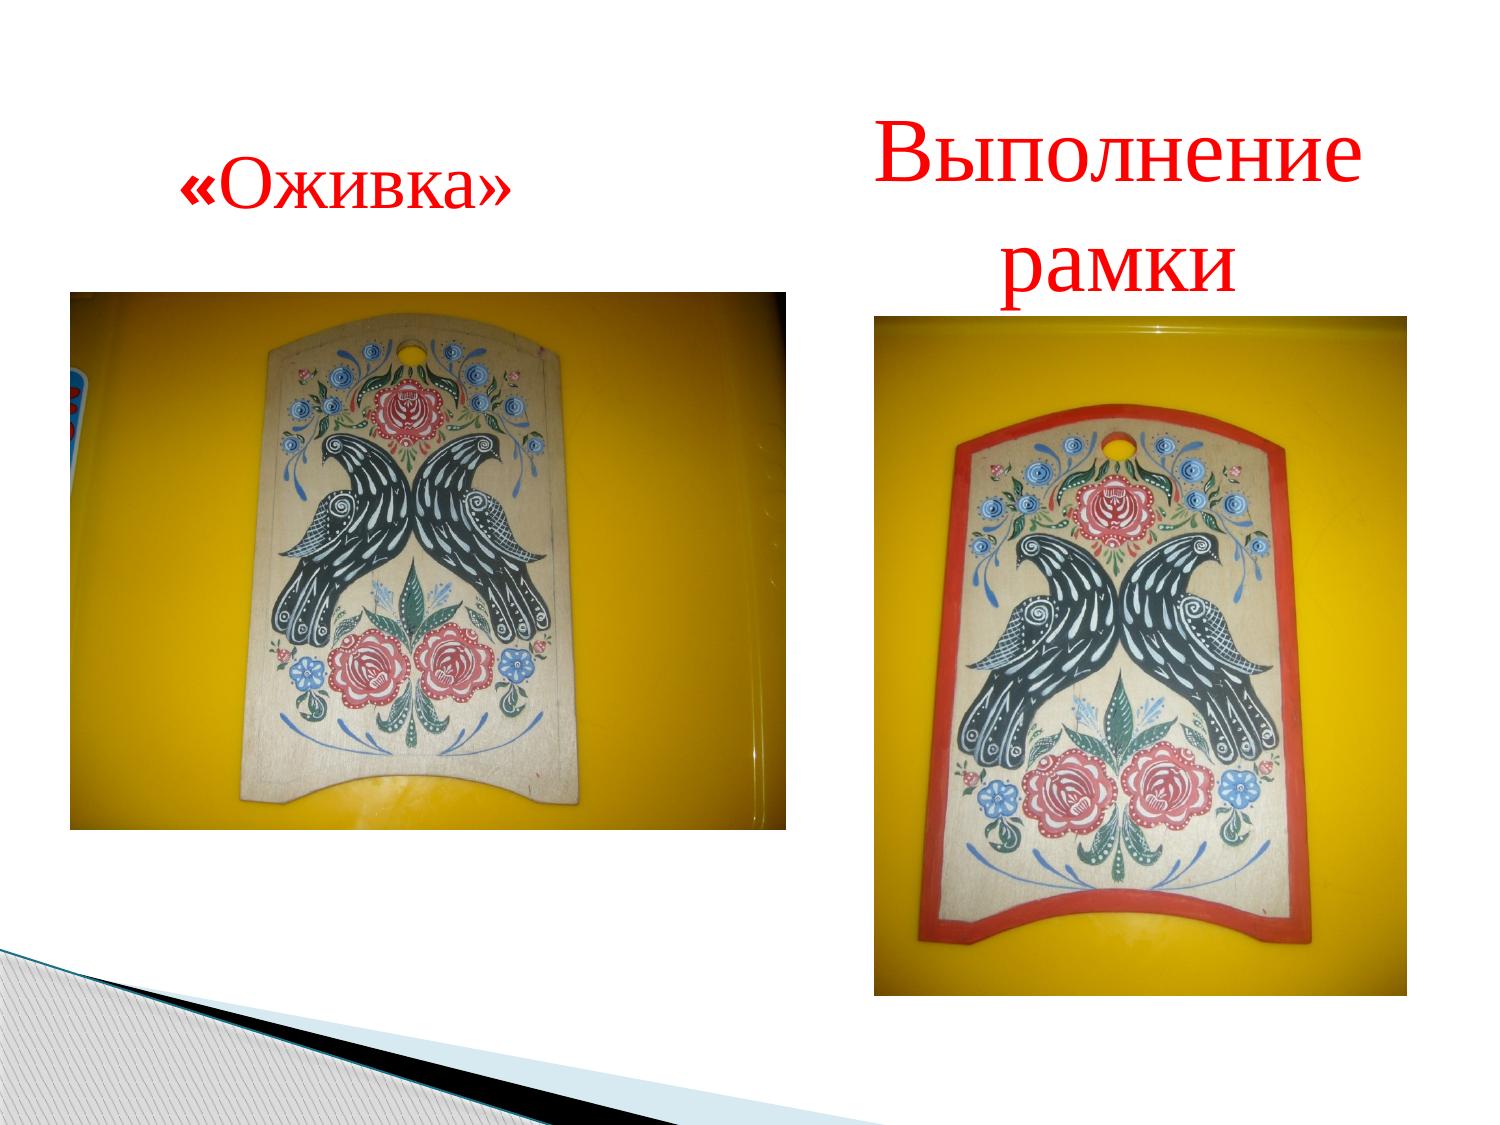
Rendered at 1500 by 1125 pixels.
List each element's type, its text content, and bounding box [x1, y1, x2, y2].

text_box Выполнение рамки [796, 81, 1442, 317]
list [70, 292, 786, 830]
picture [874, 316, 1407, 997]
title «Оживка» [164, 45, 657, 233]
